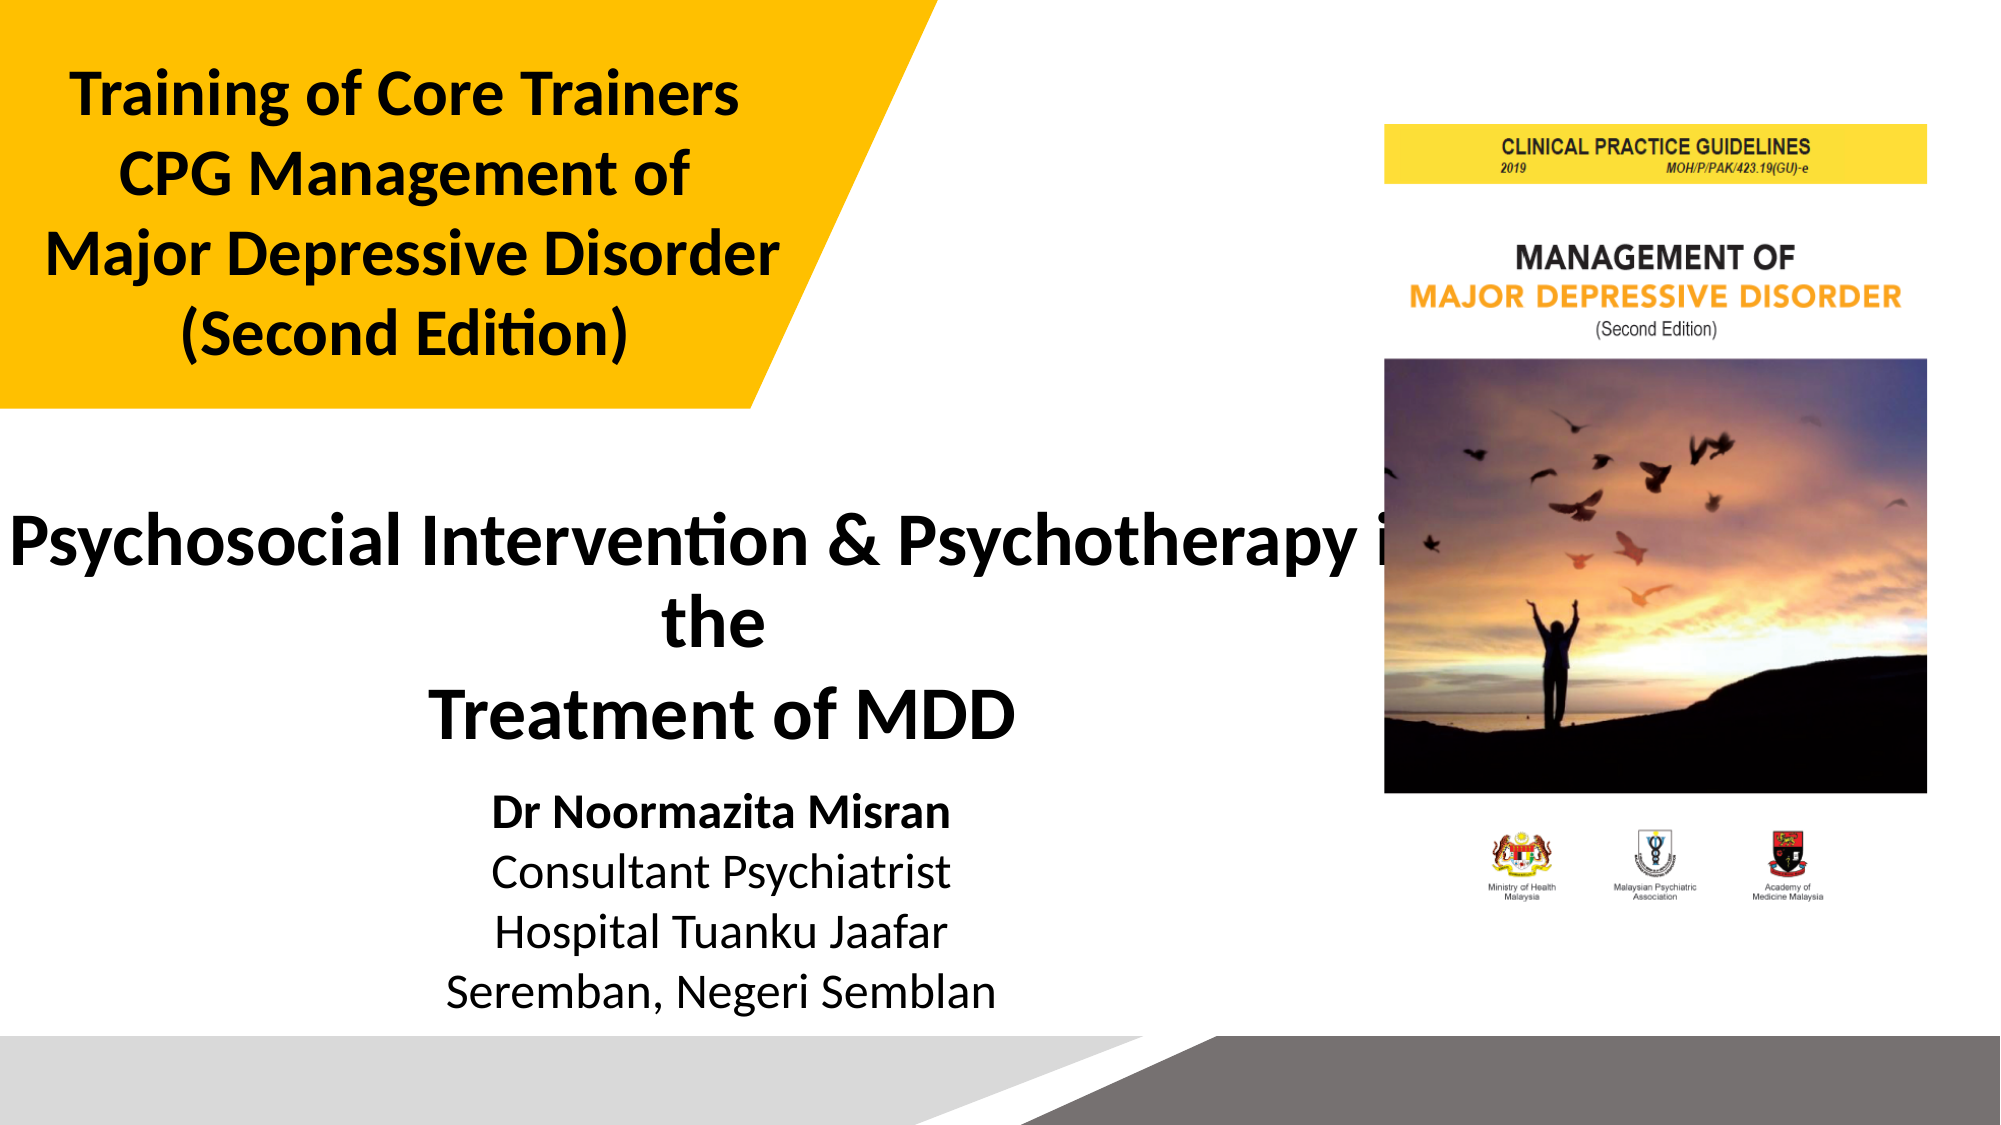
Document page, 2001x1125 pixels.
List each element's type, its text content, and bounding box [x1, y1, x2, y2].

picture [1384, 124, 1928, 924]
text_box Dr Noormazita Misran Consultant Psychiatrist Hospital Tuanku Jaafar Seremban, Negeri Semblan [282, 771, 1161, 1027]
text_box [0, 1035, 1144, 1125]
text_box [1020, 1035, 2000, 1125]
text_box Training of Core Trainers CPG Management of Major Depressive Disorder (Second Edition) [0, 41, 840, 377]
text_box [0, 0, 939, 216]
text_box [0, 377, 766, 410]
subtitle Psychosocial Intervention & Psychotherapy in the Treatment of MDD [0, 492, 1384, 765]
